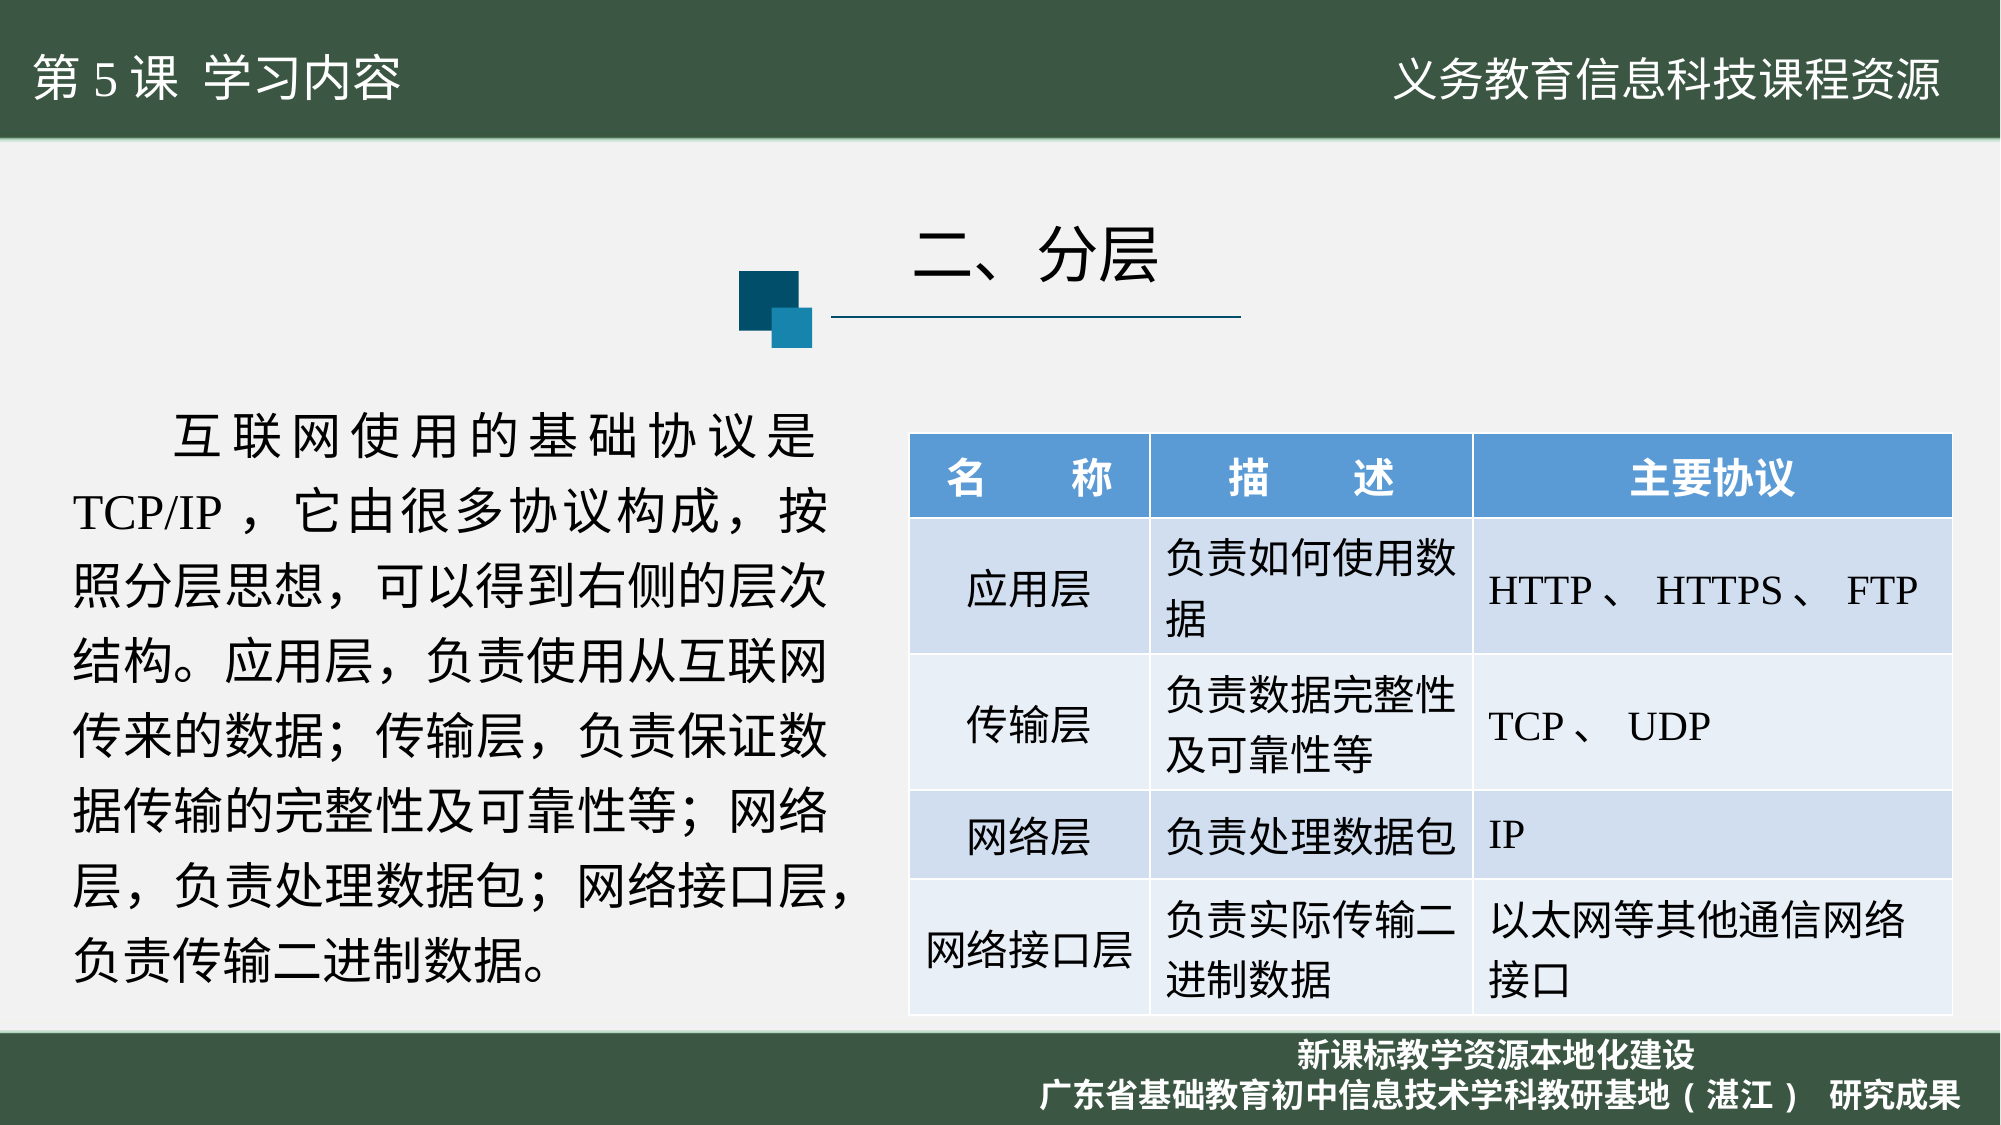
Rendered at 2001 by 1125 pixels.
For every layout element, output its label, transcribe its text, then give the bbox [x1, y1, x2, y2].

table_cell HTTP、HTTPS、FTP [1474, 519, 1952, 653]
table_cell 负责实际传输二进制数据 [1151, 880, 1472, 1014]
table_cell IP [1474, 791, 1952, 878]
table_header 名 称 [910, 434, 1149, 517]
table_header 描 述 [1151, 434, 1472, 517]
table_cell 传输层 [910, 655, 1149, 789]
table_cell 负责如何使用数据 [1151, 519, 1472, 653]
table_cell 网络接口层 [910, 880, 1149, 1014]
table_cell TCP、UDP [1474, 655, 1952, 789]
table_cell 应用层 [910, 519, 1149, 653]
table_cell 以太网等其他通信网络接口 [1474, 880, 1952, 1014]
text_box 新课标教学资源本地化建设 广东省基础教育初中信息技术学科教研基地(湛江) 研究成果 [1007, 1027, 1994, 1118]
text_box 第5课 学习内容 [16, 45, 662, 140]
picture [0, 0, 2001, 1125]
table_cell 负责处理数据包 [1151, 791, 1472, 878]
text_box 互联网使用的基础协议是TCP/IP，它由很多协议构成，按照分层思想，可以得到右侧的层次结构。应用层，负责使用从互联网传来的数据；传输层，负责保证数据传输的完整性及可靠性等；网络层，负责处理数据包；网络接口层，负责传输二进制数据。 [58, 382, 844, 1027]
table_header 主要协议 [1474, 434, 1952, 517]
table_cell 负责数据完整性及可靠性等 [1151, 655, 1472, 789]
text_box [738, 207, 1242, 348]
table_cell 网络层 [910, 791, 1149, 878]
